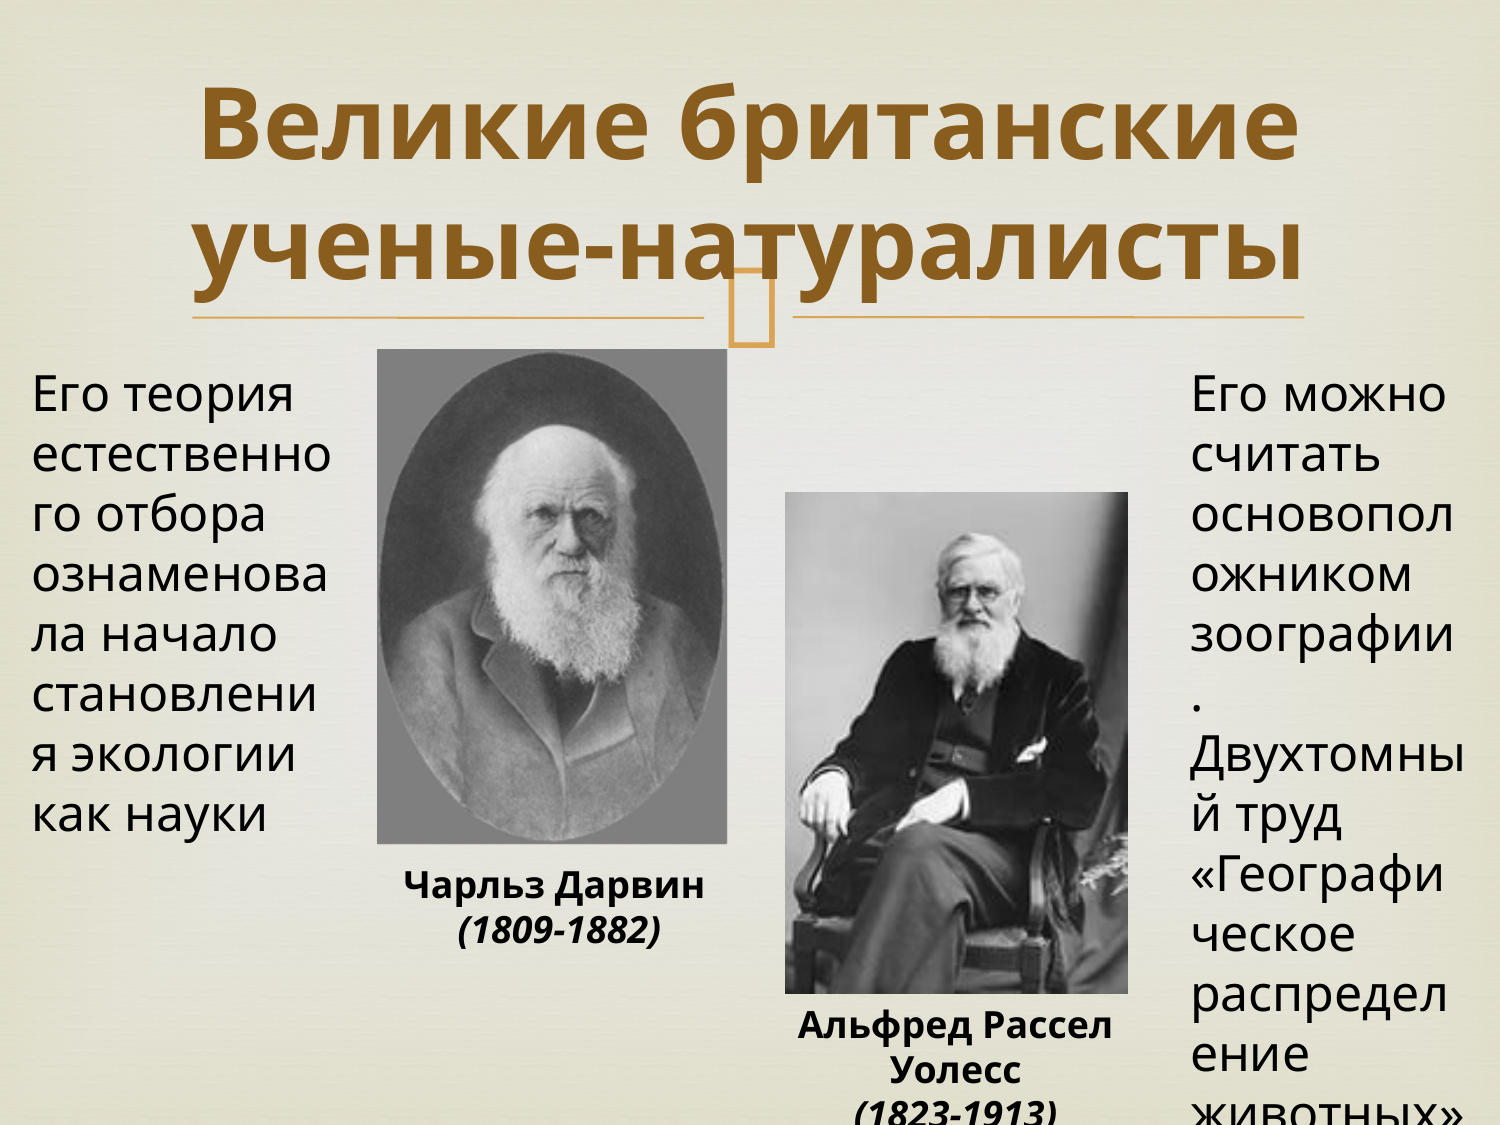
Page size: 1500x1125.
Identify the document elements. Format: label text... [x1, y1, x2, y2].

text_box Его теория естественного отбора ознаменовала начало становления экологии как науки [16, 353, 361, 849]
title Великие британские ученые-натуралисты [112, 93, 1386, 267]
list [376, 349, 730, 847]
text_box Его можно считать основоположником зоографии. Двухтомный труд «Географическое распределение животных». [1175, 353, 1483, 1125]
picture [784, 491, 1129, 994]
text_box Альфред Рассел Уолесс (1823-1913) [738, 993, 1173, 1125]
text_box Чарльз Дарвин (1809-1882) [371, 853, 747, 959]
